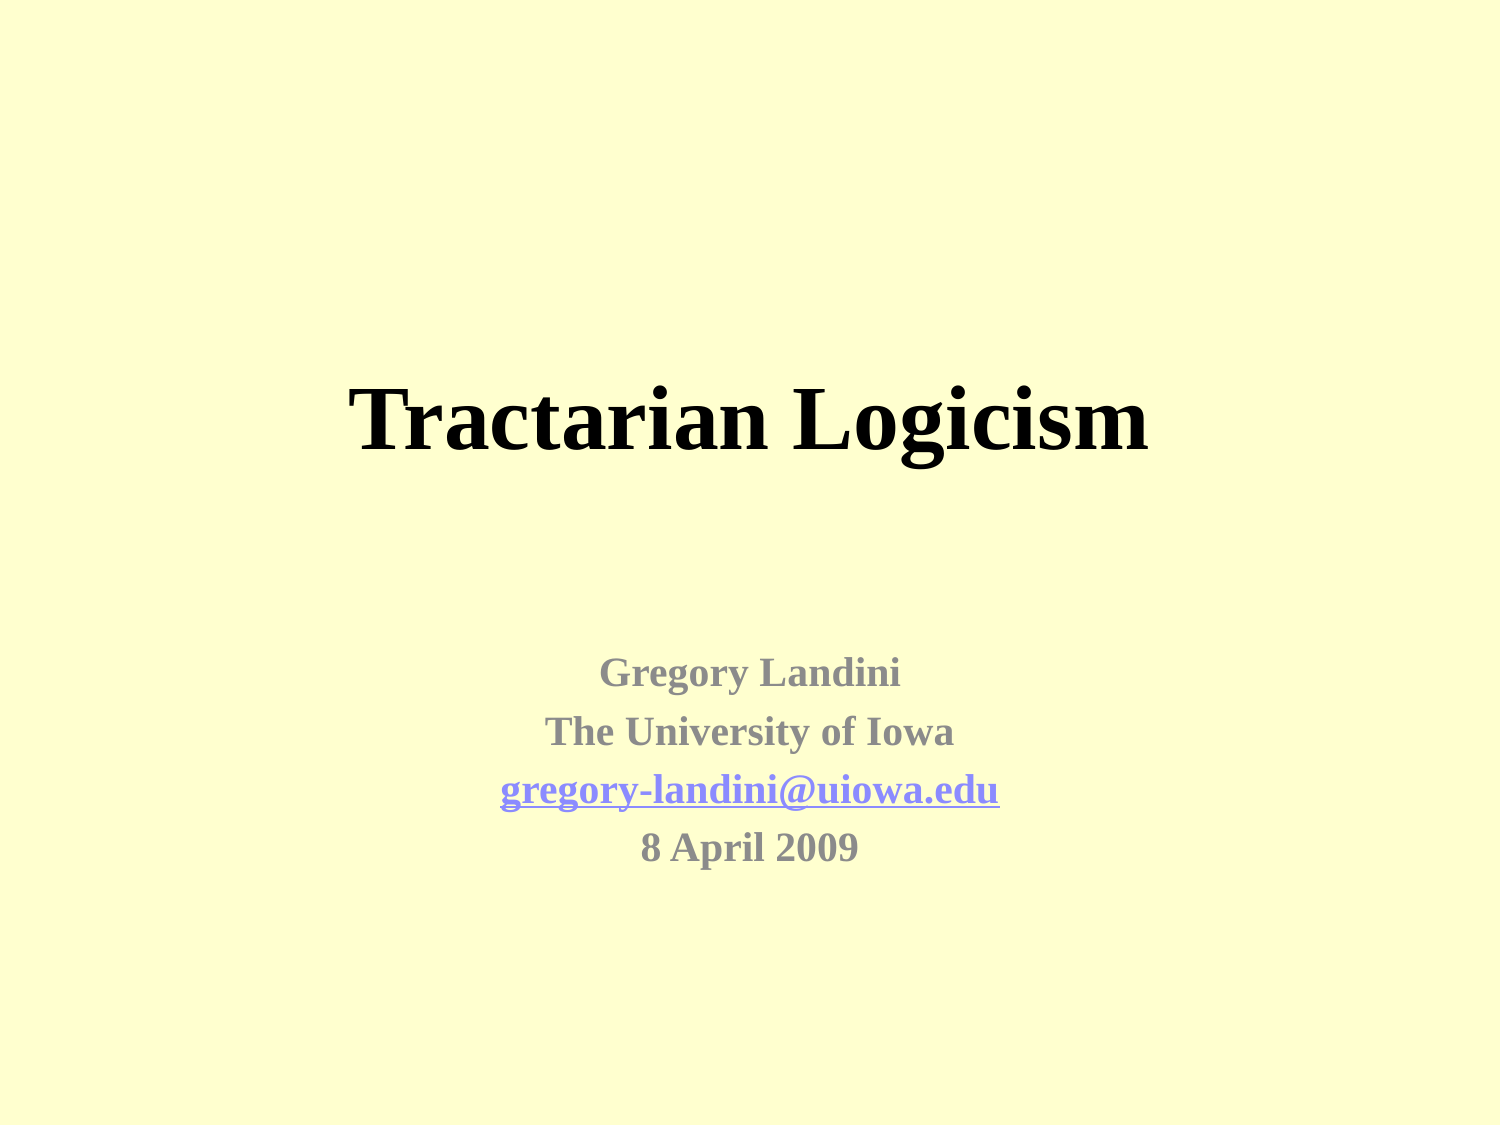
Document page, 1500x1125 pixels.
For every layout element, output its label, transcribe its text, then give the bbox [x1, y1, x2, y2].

title Tractarian Logicism [112, 275, 1388, 550]
subtitle Gregory Landini The University of Iowa gregory-landini@uiowa.edu 8 April 2009 [225, 637, 1275, 925]
